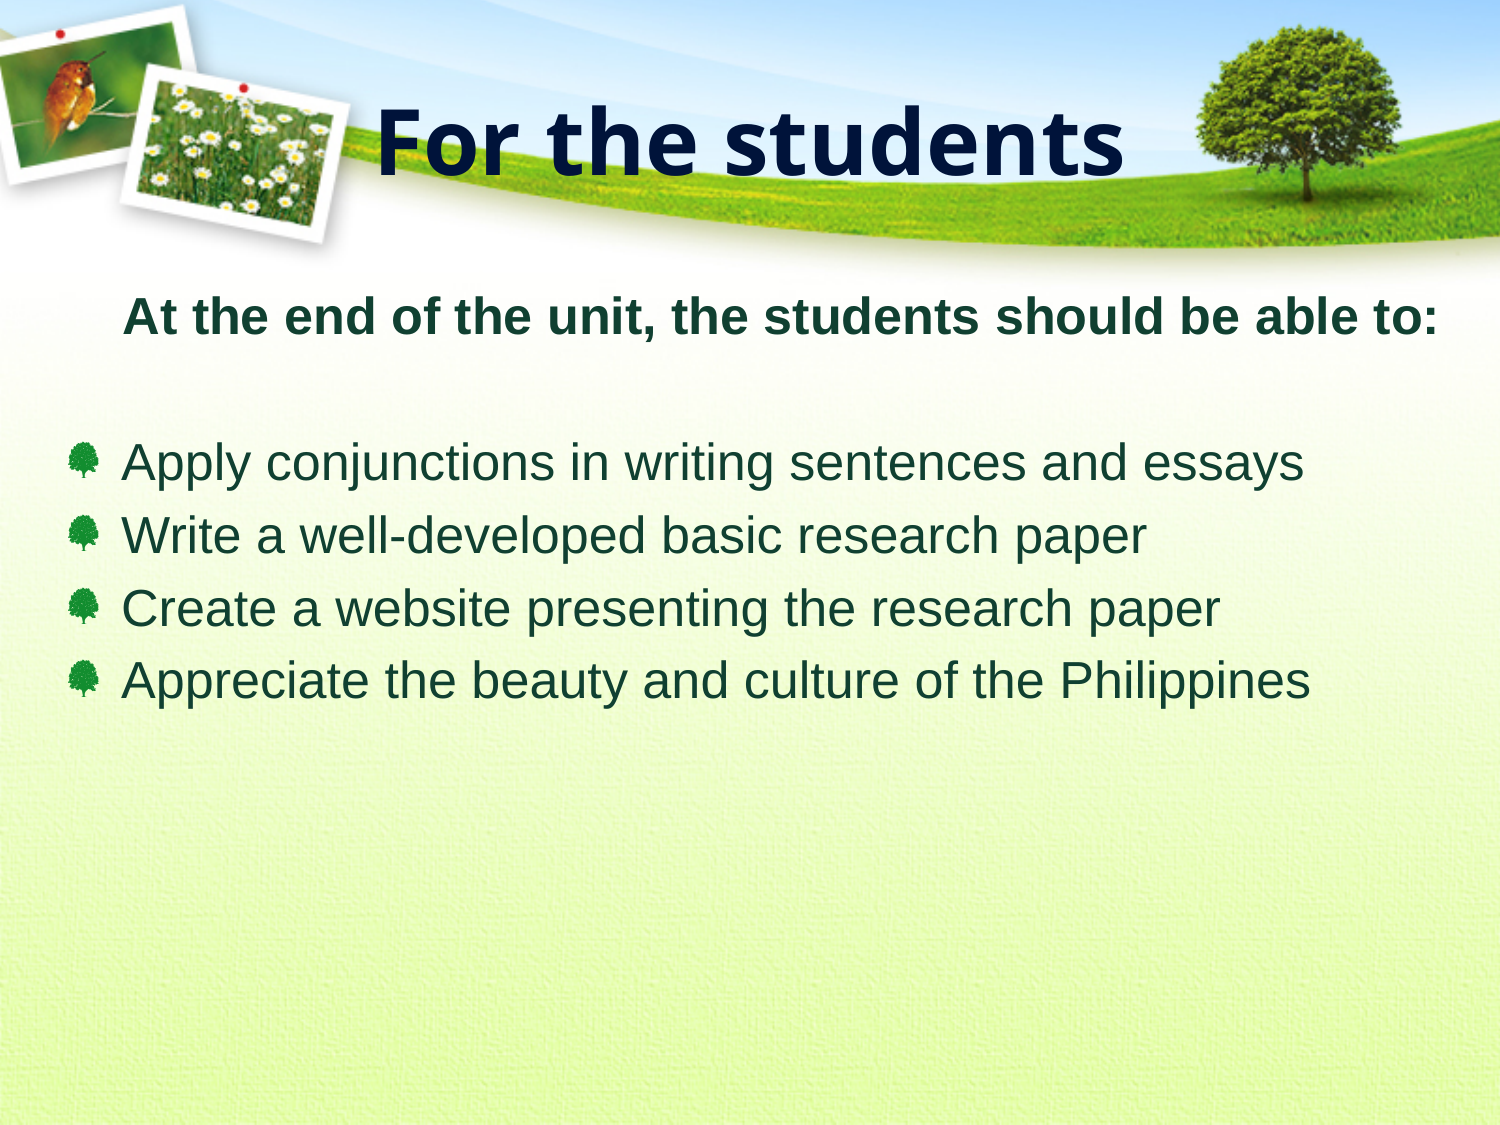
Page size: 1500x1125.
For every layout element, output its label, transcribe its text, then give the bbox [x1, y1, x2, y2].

picture [0, 0, 1500, 1125]
title For the students [75, 45, 1425, 233]
list At the end of the unit, the students should be able to: Apply conjunctions in writing sentences and essays Write a well-developed basic research paper Create a website presenting the research paper Appreciate the beauty and culture of the Philippines [50, 275, 1463, 788]
